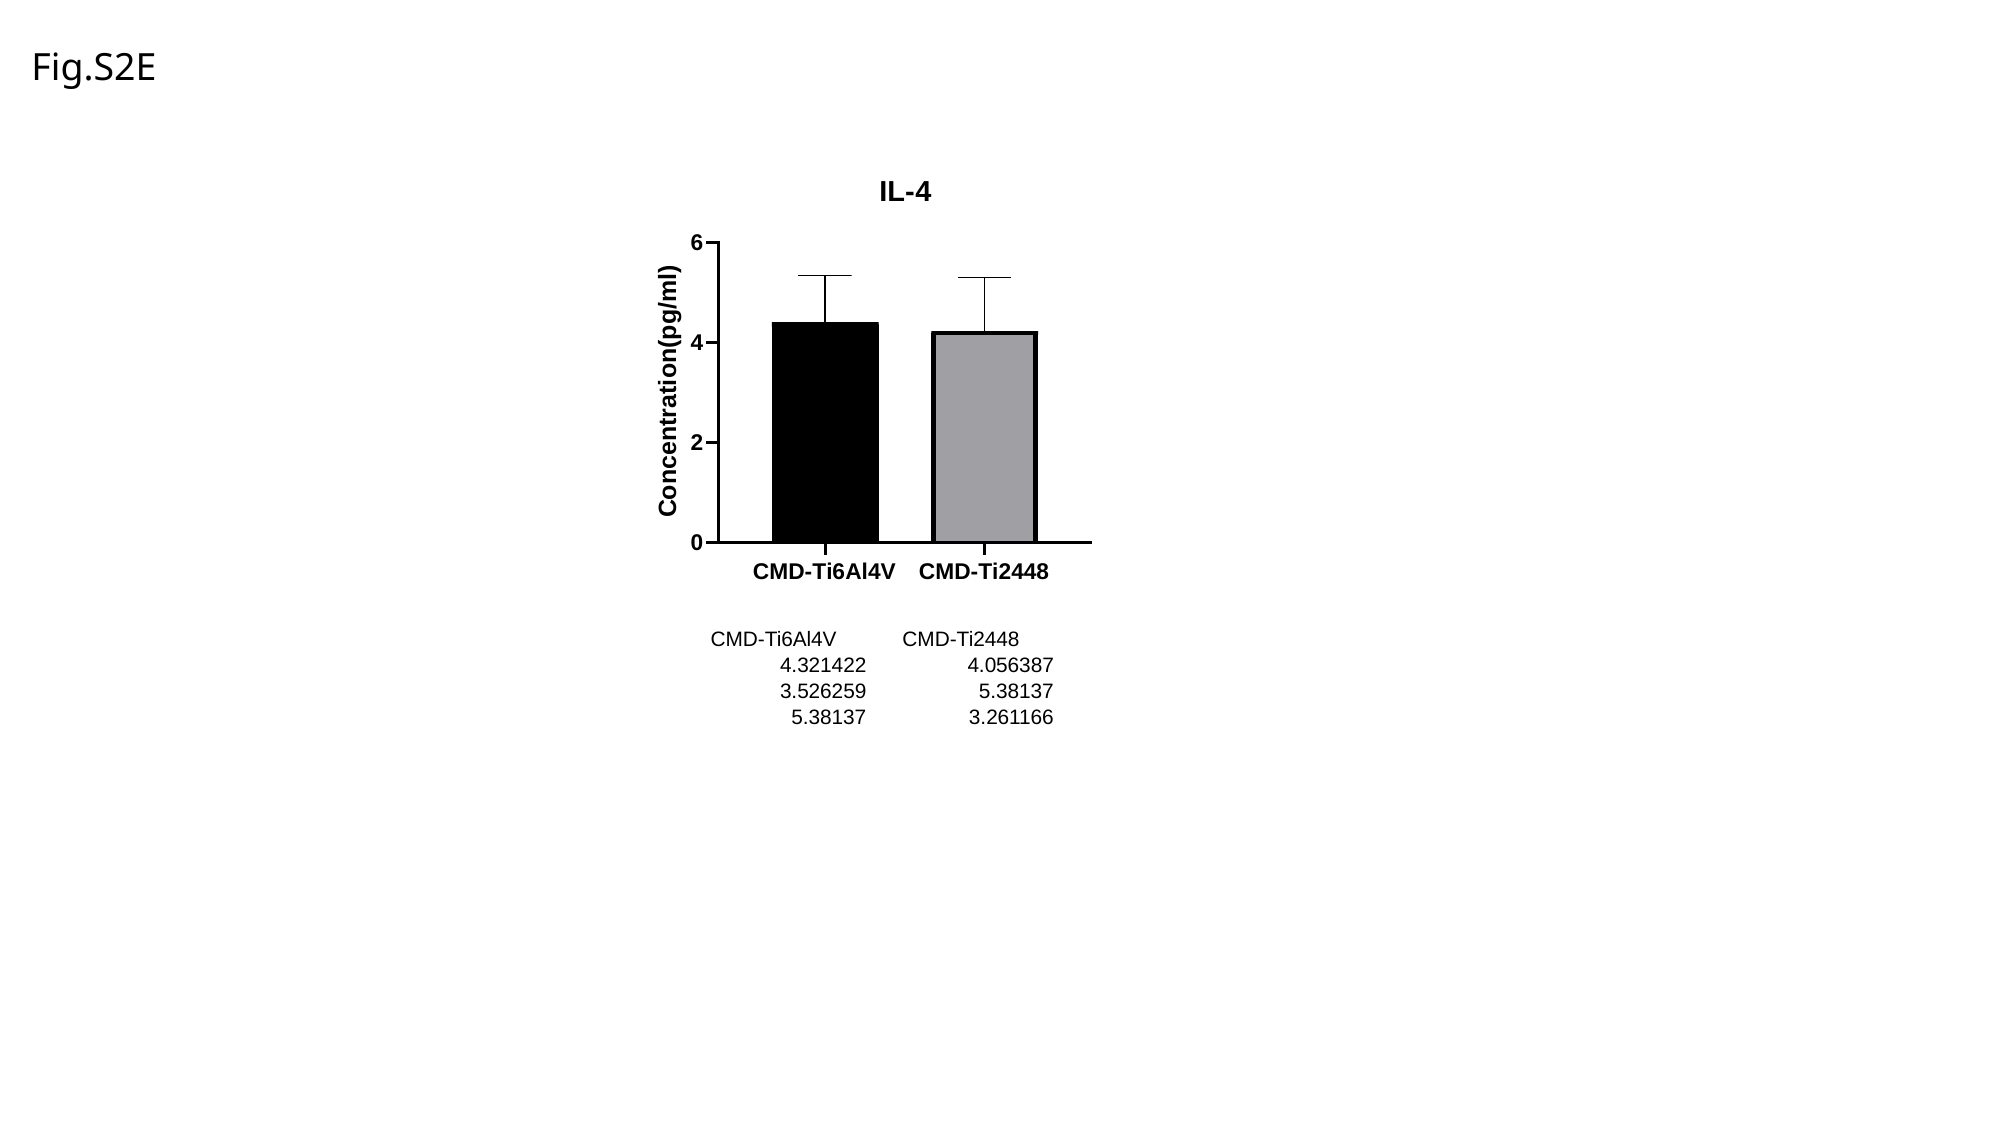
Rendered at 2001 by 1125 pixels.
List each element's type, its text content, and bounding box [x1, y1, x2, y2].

table_cell 4.056387 [867, 651, 1055, 677]
table_cell 5.38137 [680, 703, 867, 729]
table_cell 3.526259 [680, 677, 867, 703]
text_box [630, 153, 1163, 612]
table_header CMD-Ti6Al4V [680, 625, 867, 651]
table_cell 4.321422 [680, 651, 867, 677]
table_cell 5.38137 [867, 677, 1055, 703]
table_header CMD-Ti2448 [867, 625, 1055, 651]
table_cell 3.261166 [867, 703, 1055, 729]
text_box Fig.S2E [16, 35, 172, 96]
